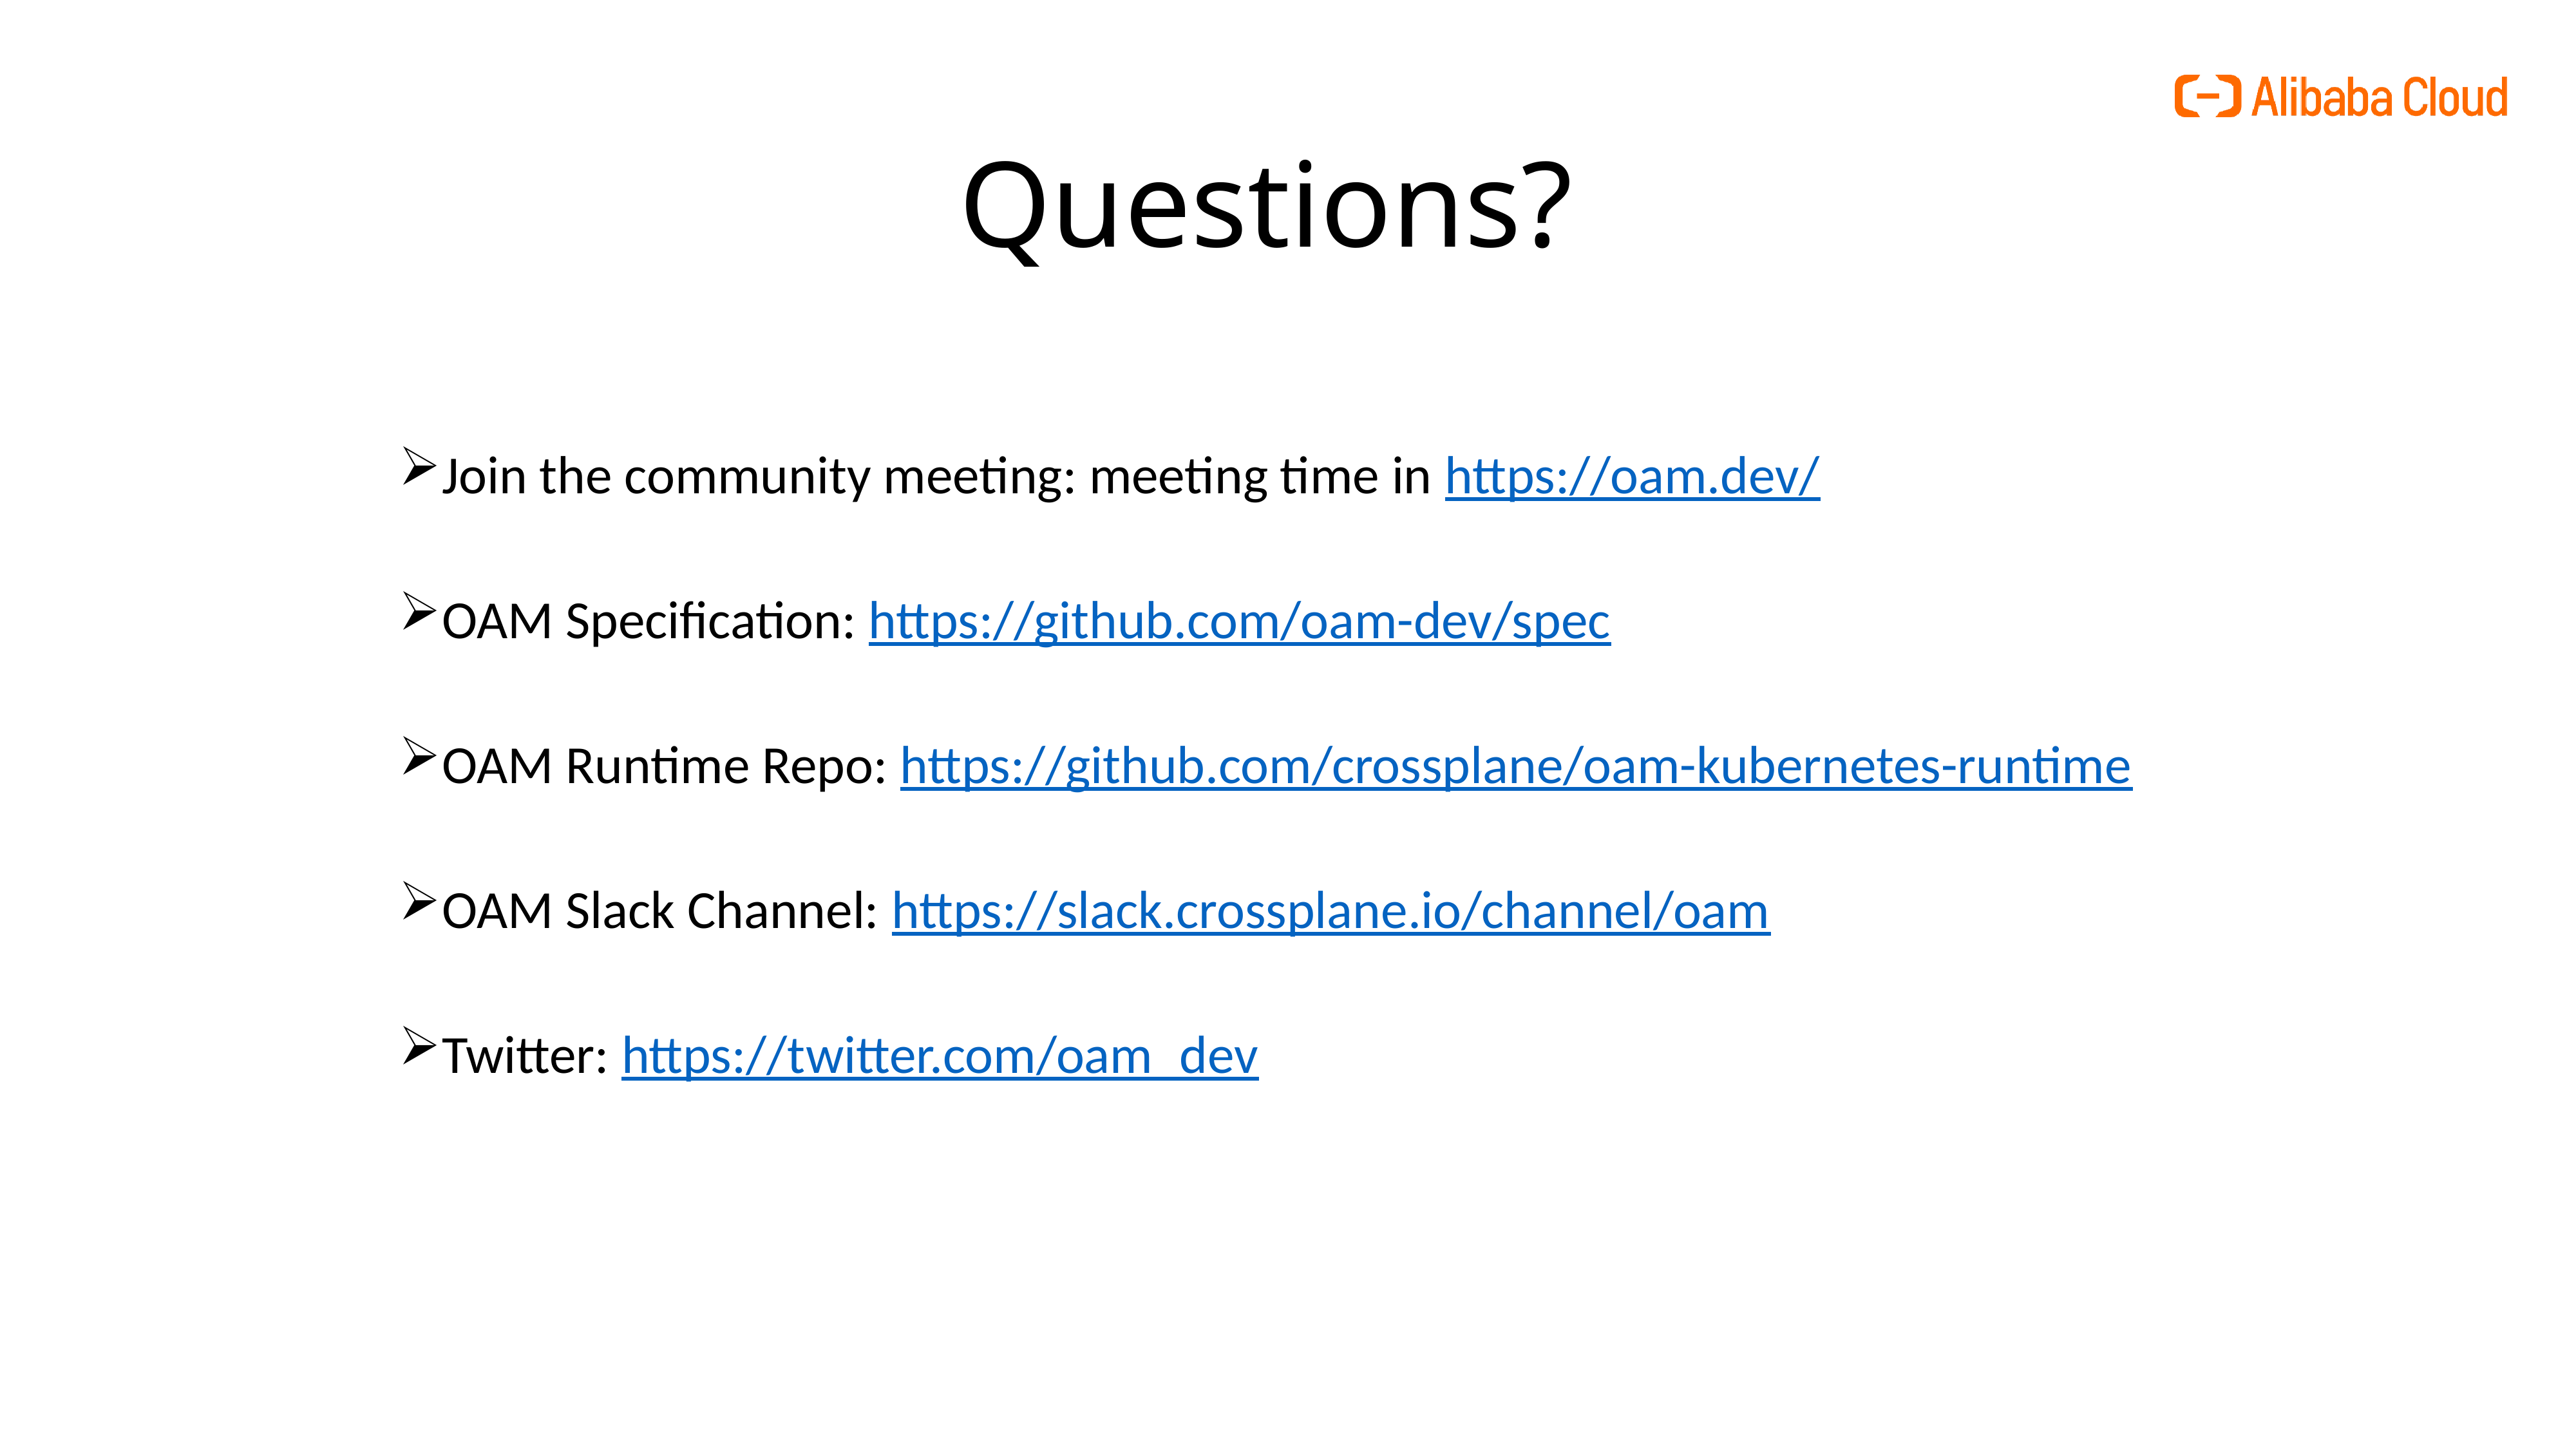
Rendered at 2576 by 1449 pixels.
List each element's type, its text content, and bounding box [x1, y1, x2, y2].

text_box Questions? [580, 124, 1952, 276]
picture [2175, 75, 2507, 117]
text_box Join the community meeting: meeting time in https://oam.dev/ OAM Specification: https://github.com/oam-dev/spec OAM Runtime Repo: https://github.com/crossplane/oam-kubernetes-runtime OAM Slack Channel: https://slack.crossplane.io/channel/oam Twitter: https://twitter.com/oam_dev [390, 371, 2143, 1089]
